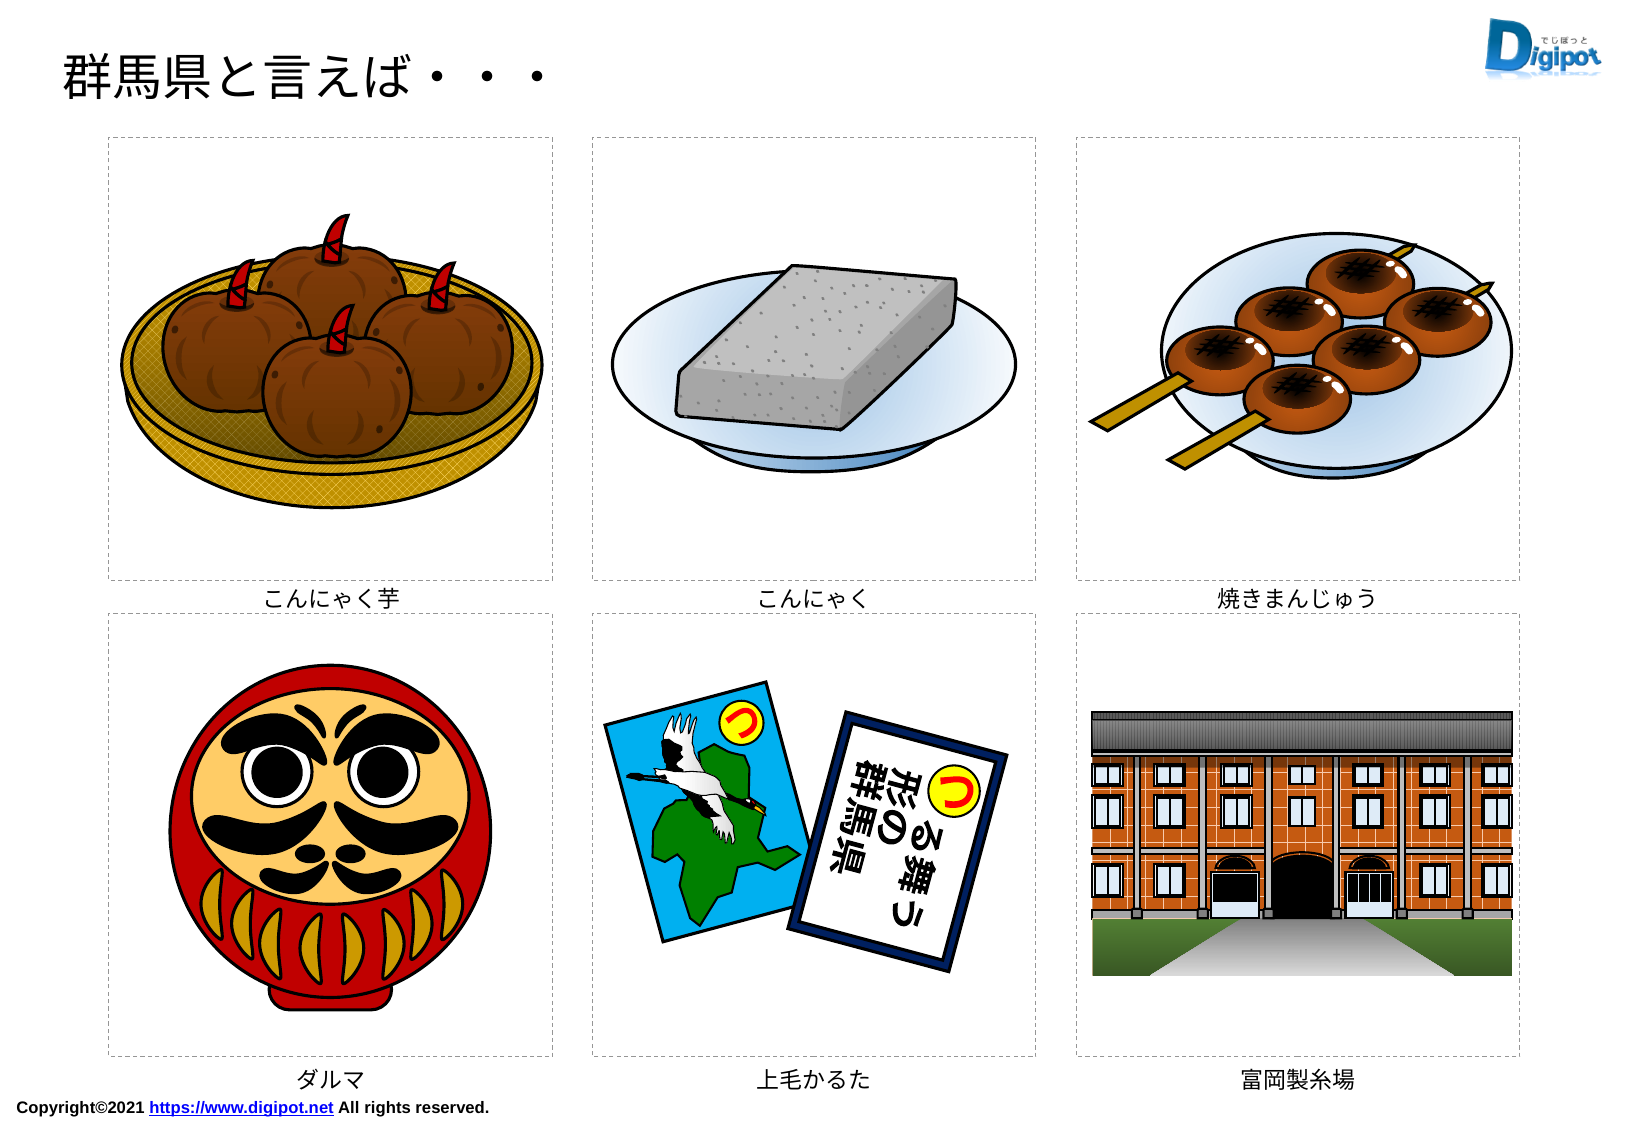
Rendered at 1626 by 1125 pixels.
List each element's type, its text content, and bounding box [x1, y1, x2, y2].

text_box 富岡製糸場 [1071, 1058, 1525, 1101]
picture [1485, 18, 1602, 82]
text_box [630, 699, 981, 955]
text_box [121, 215, 543, 509]
text_box 焼きまんじゅう [1071, 577, 1525, 620]
text_box 上毛かるた [587, 1058, 1041, 1101]
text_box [612, 267, 1016, 473]
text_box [1092, 712, 1513, 977]
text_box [169, 664, 491, 1010]
text_box 群馬県と言えば・・・ [47, 38, 578, 113]
text_box こんにゃく芋 [104, 577, 558, 620]
text_box こんにゃく [587, 577, 1041, 620]
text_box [1087, 233, 1512, 479]
text_box ダルマ [104, 1058, 558, 1101]
